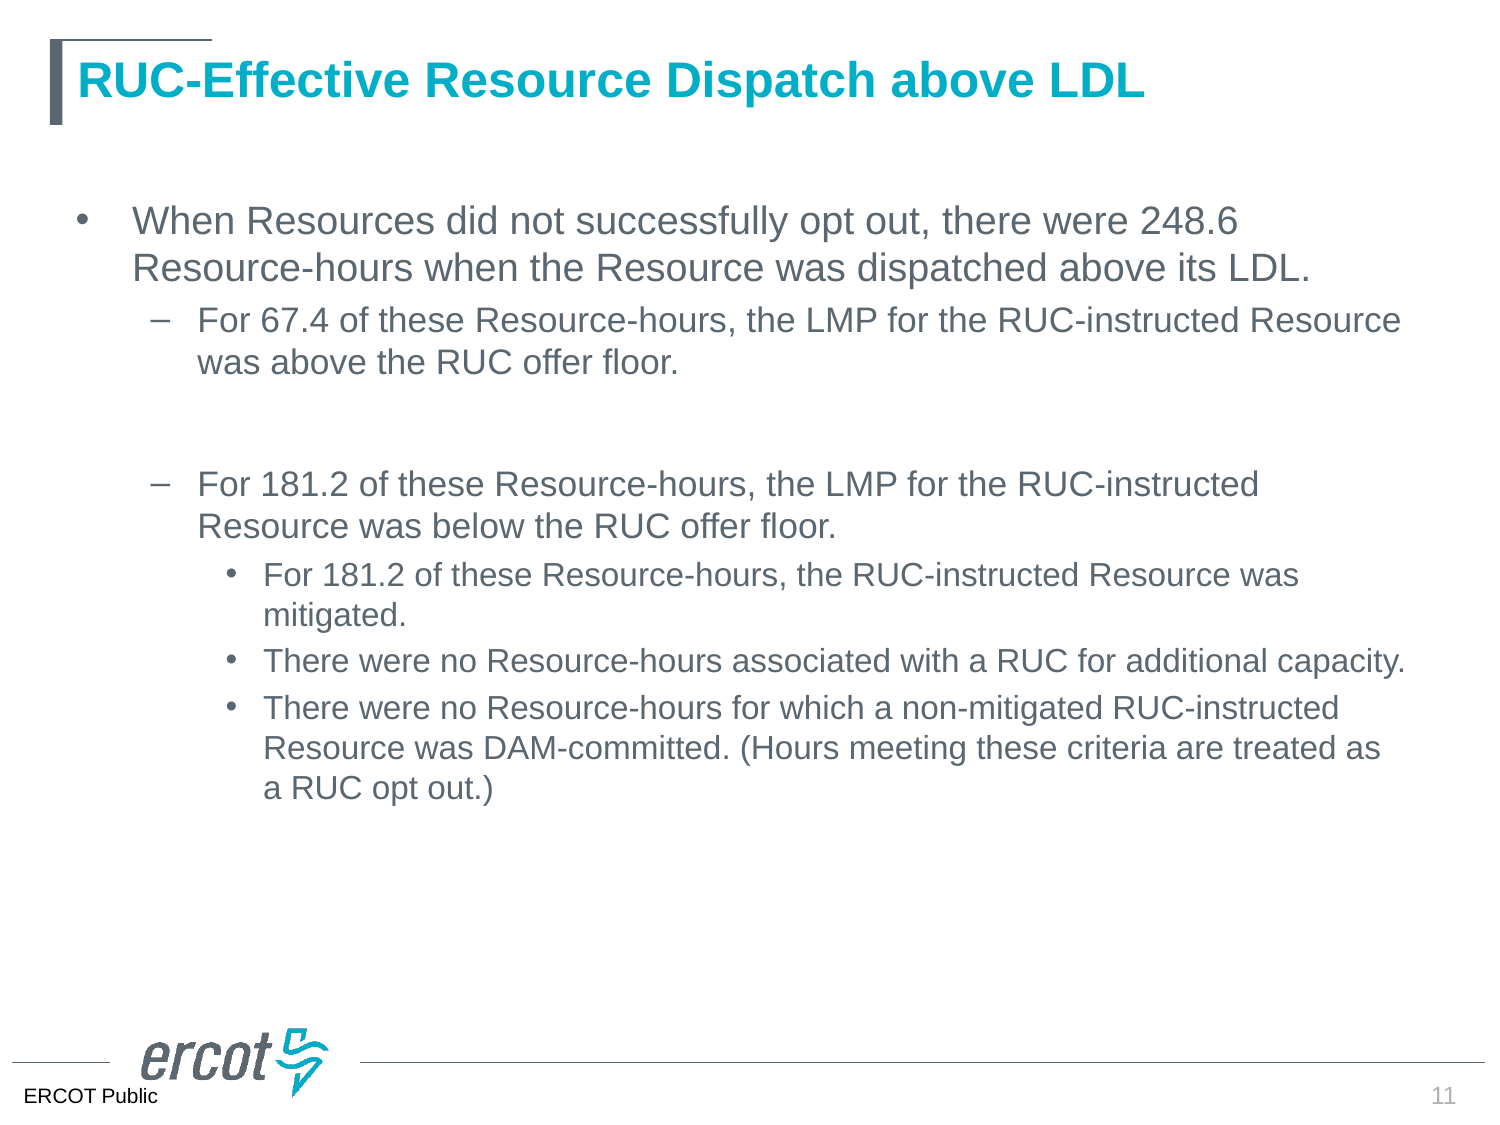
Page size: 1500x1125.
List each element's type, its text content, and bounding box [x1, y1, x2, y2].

picture [137, 1024, 332, 1100]
list When Resources did not successfully opt out, there were 248.6 Resource-hours when the Resource was dispatched above its LDL. For 67.4 of these Resource-hours, the LMP for the RUC-instructed Resource was above the RUC offer floor. For 181.2 of these Resource-hours, the LMP for the RUC-instructed Resource was below the RUC offer floor. For 181.2 of these Resource-hours, the RUC-instructed Resource was mitigated. There were no Resource-hours associated with a RUC for additional capacity. There were no Resource-hours for which a non-mitigated RUC-instructed Resource was DAM-committed. (Hours meeting these criteria are treated as a RUC opt out.) [60, 187, 1425, 1000]
title RUC-Effective Resource Dispatch above LDL [62, 39, 1450, 125]
slide_number 11 [1400, 1076, 1488, 1113]
